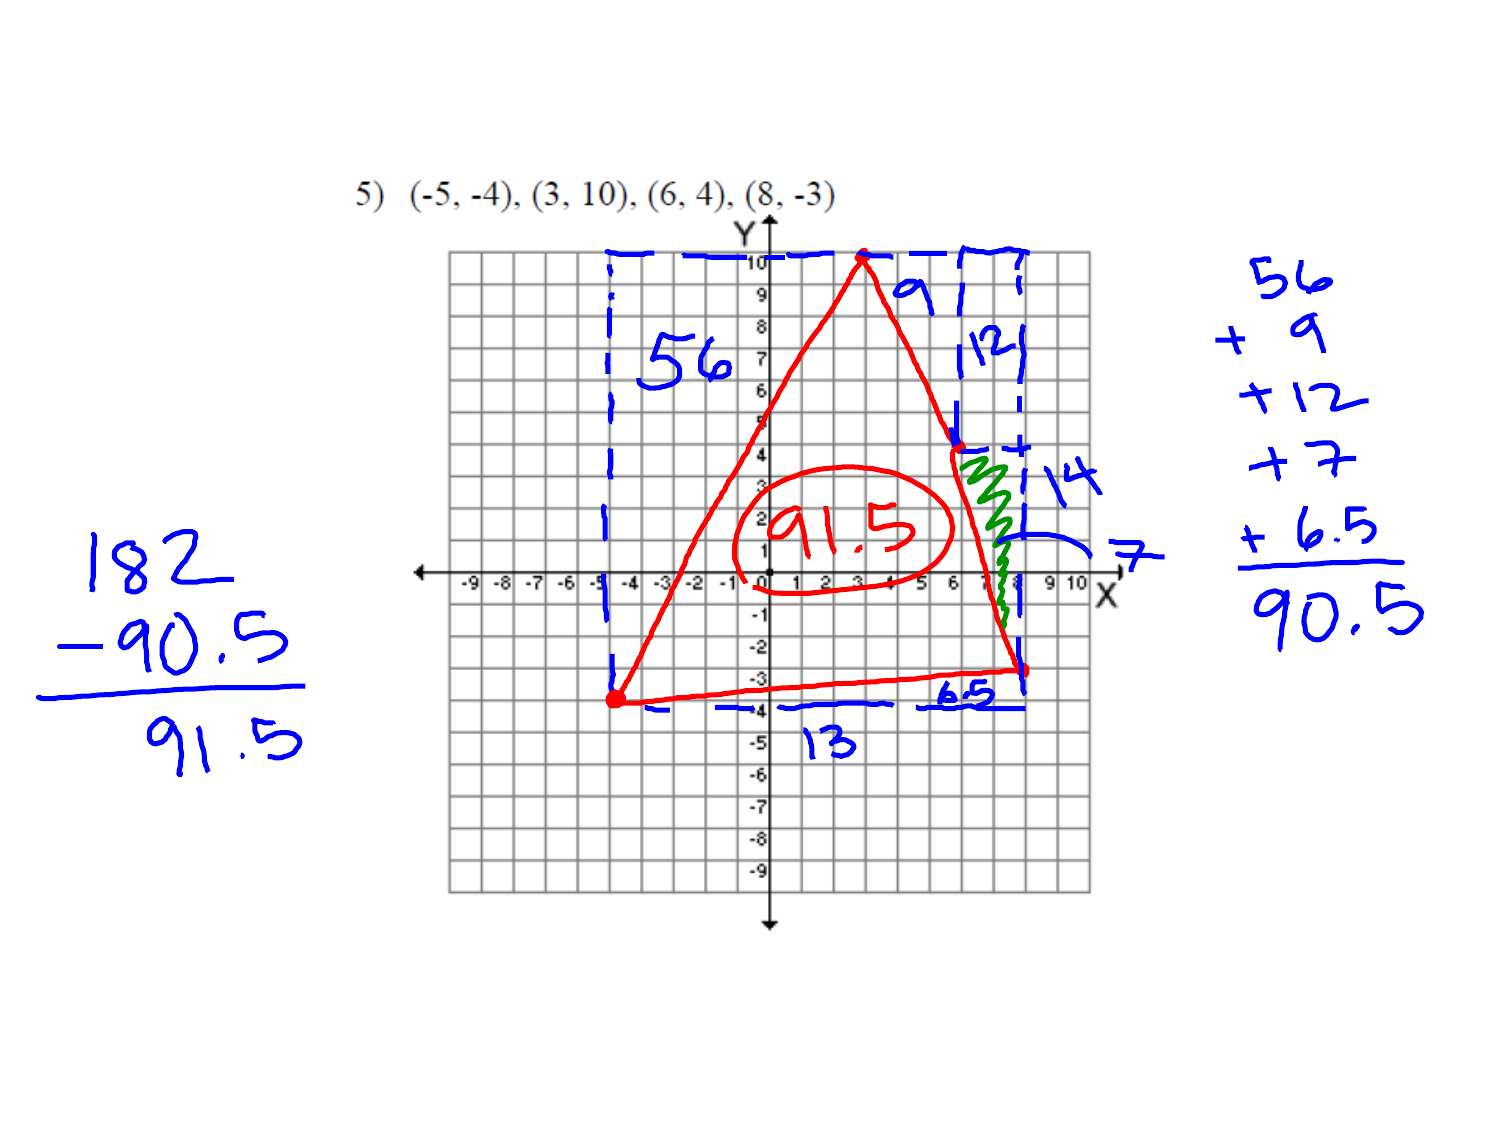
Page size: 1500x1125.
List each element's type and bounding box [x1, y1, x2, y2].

text_box [1269, 447, 1281, 481]
text_box [1250, 383, 1266, 413]
text_box [37, 685, 306, 700]
text_box [1245, 526, 1256, 553]
text_box [1310, 384, 1369, 410]
text_box [1303, 594, 1337, 641]
text_box [1377, 582, 1423, 634]
text_box [1237, 560, 1404, 569]
text_box [1249, 461, 1274, 470]
text_box [1318, 457, 1357, 465]
text_box [1352, 625, 1359, 634]
text_box [1292, 314, 1325, 353]
text_box [252, 719, 301, 759]
text_box [1255, 590, 1288, 651]
text_box [1230, 326, 1241, 355]
text_box [196, 726, 210, 773]
text_box [734, 466, 953, 594]
text_box [164, 530, 234, 583]
text_box [1322, 462, 1337, 476]
text_box [1276, 460, 1288, 464]
text_box [1258, 390, 1272, 394]
text_box [1297, 260, 1332, 295]
text_box [1251, 258, 1287, 298]
text_box [1239, 392, 1255, 396]
picture [345, 171, 1155, 954]
text_box [1304, 442, 1339, 462]
text_box [113, 542, 146, 593]
text_box [91, 533, 96, 593]
text_box [1299, 506, 1322, 551]
text_box [1346, 508, 1375, 543]
text_box [161, 613, 197, 674]
text_box [119, 620, 151, 673]
text_box [148, 717, 183, 776]
text_box [603, 251, 786, 704]
text_box [235, 612, 287, 662]
text_box [1294, 382, 1305, 412]
